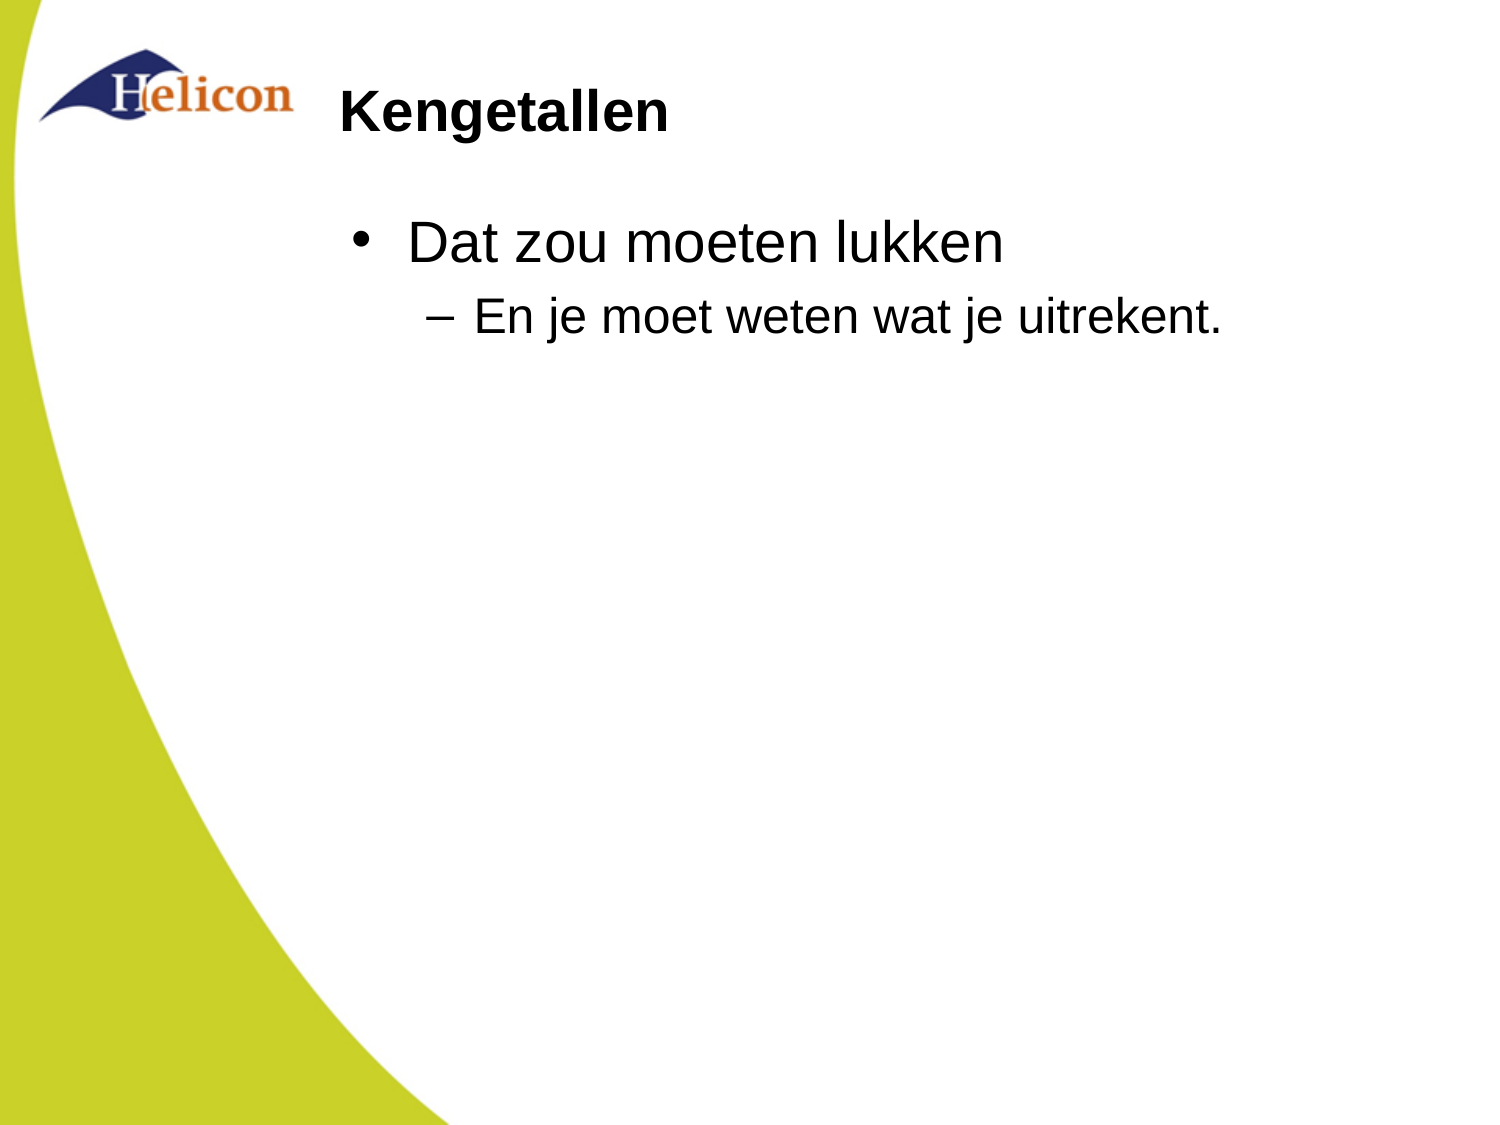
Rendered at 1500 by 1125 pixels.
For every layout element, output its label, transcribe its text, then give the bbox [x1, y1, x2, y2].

title Kengetallen [324, 54, 1415, 161]
list Dat zou moeten lukken En je moet weten wat je uitrekent. [336, 196, 1425, 1005]
picture [0, 0, 1500, 1125]
